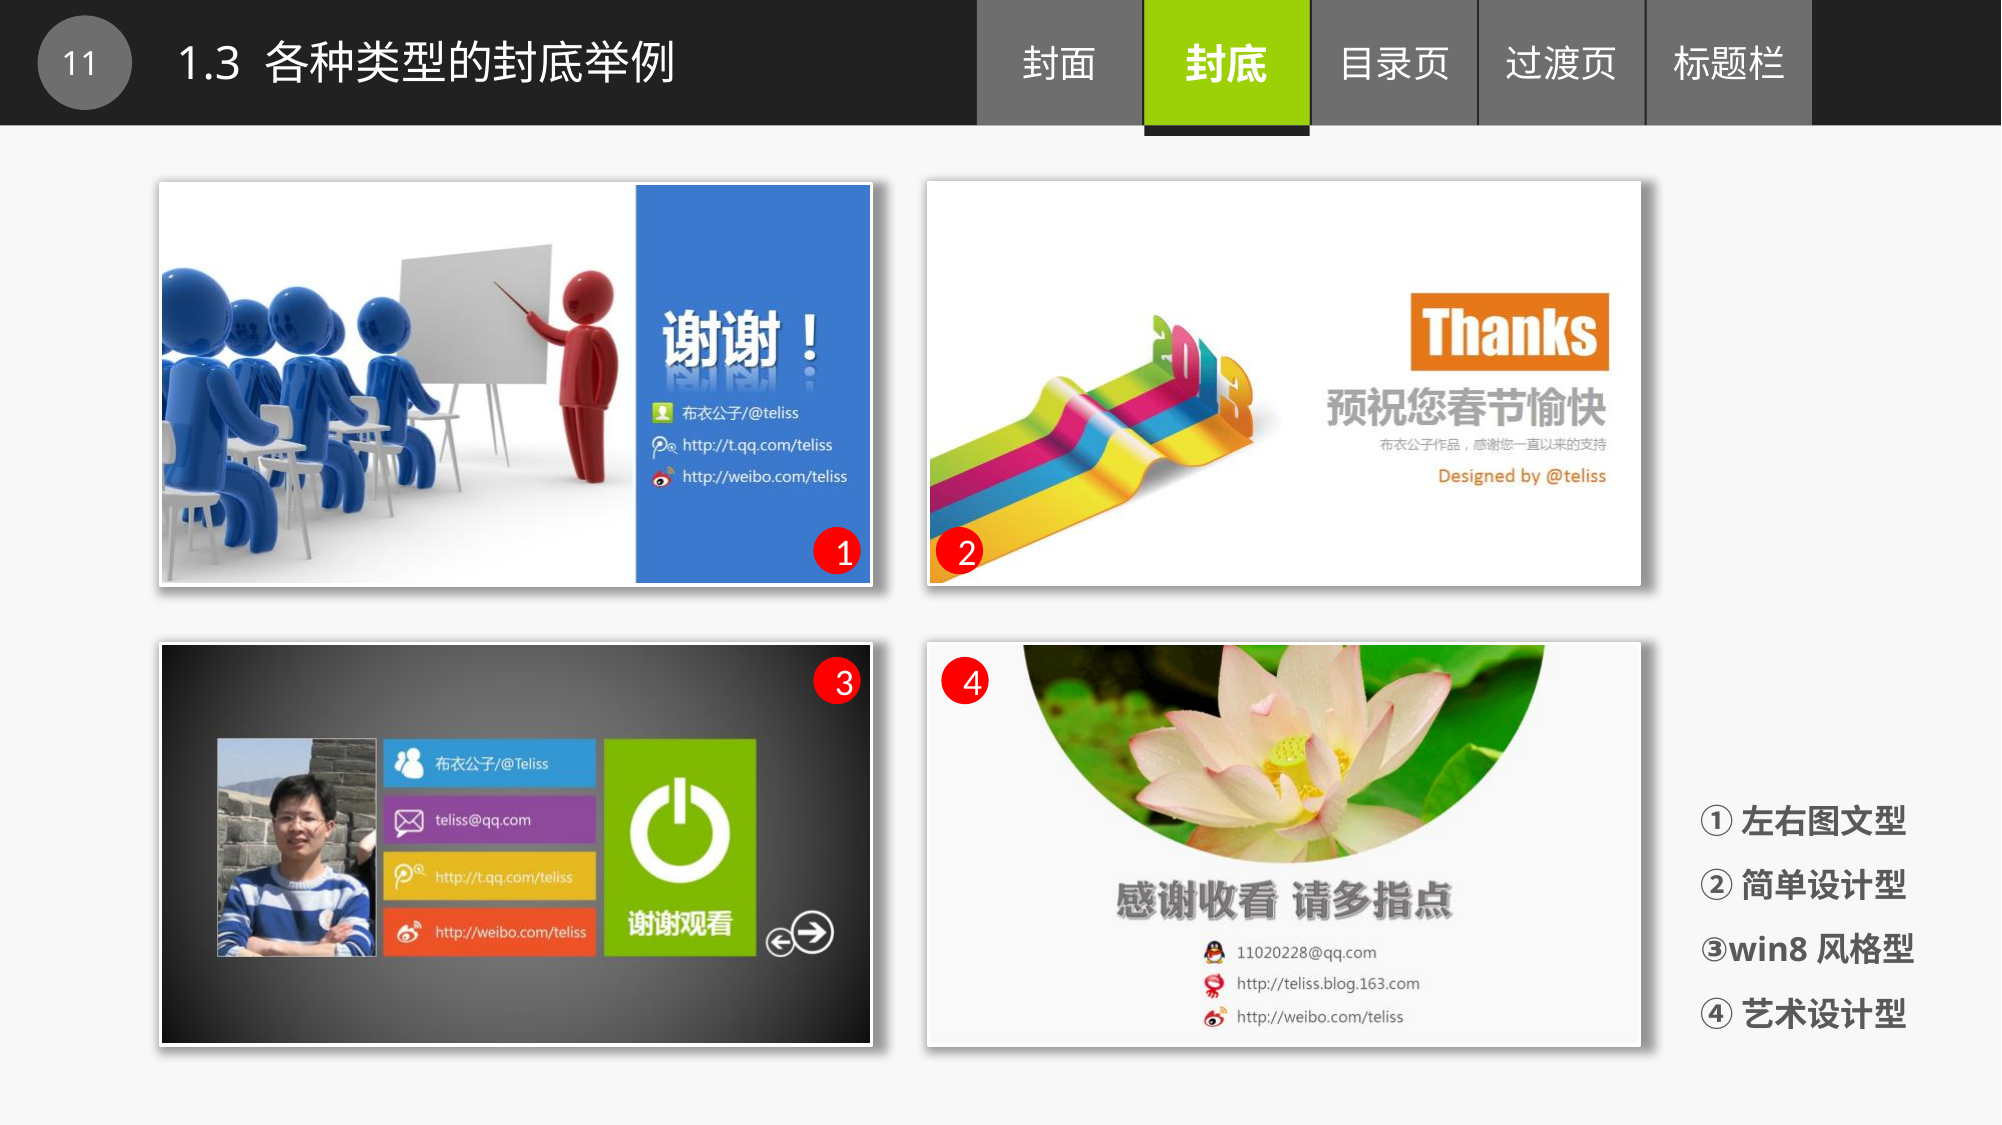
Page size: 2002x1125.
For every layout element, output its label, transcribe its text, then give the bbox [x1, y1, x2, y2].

picture [161, 644, 871, 1044]
text_box 1.3 各种类型的封底举例 [161, 25, 977, 96]
text_box ①左右图文型 ②简单设计型 ③win8风格型 ④艺术设计型 [1685, 780, 1964, 1041]
picture [161, 184, 871, 584]
picture [929, 645, 1639, 1044]
picture [929, 184, 1639, 584]
